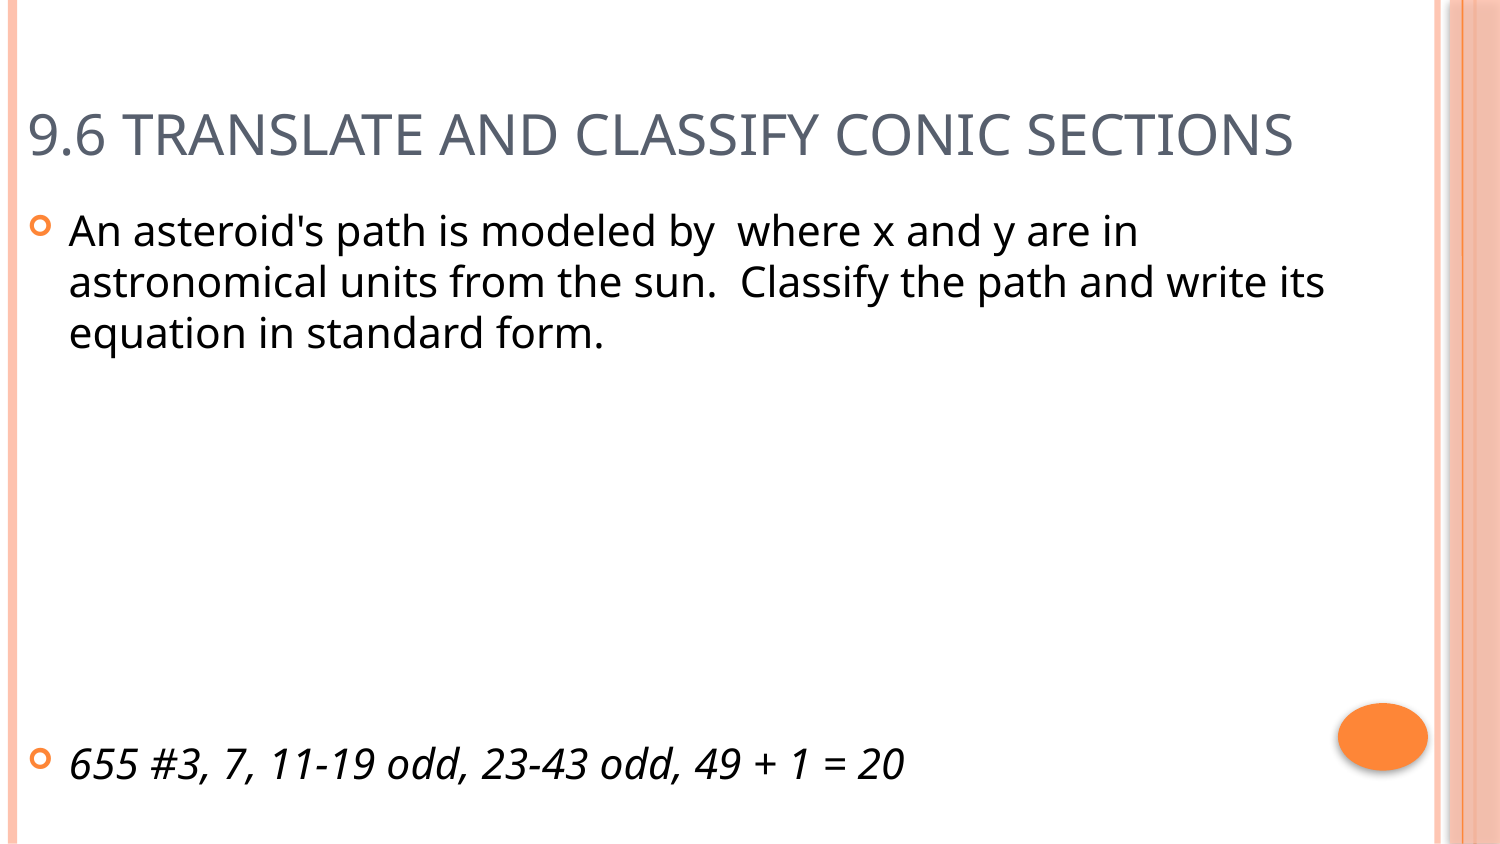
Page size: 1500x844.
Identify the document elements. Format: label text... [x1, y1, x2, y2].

title 9.6 Translate and Classify Conic Sections [12, 33, 1375, 175]
